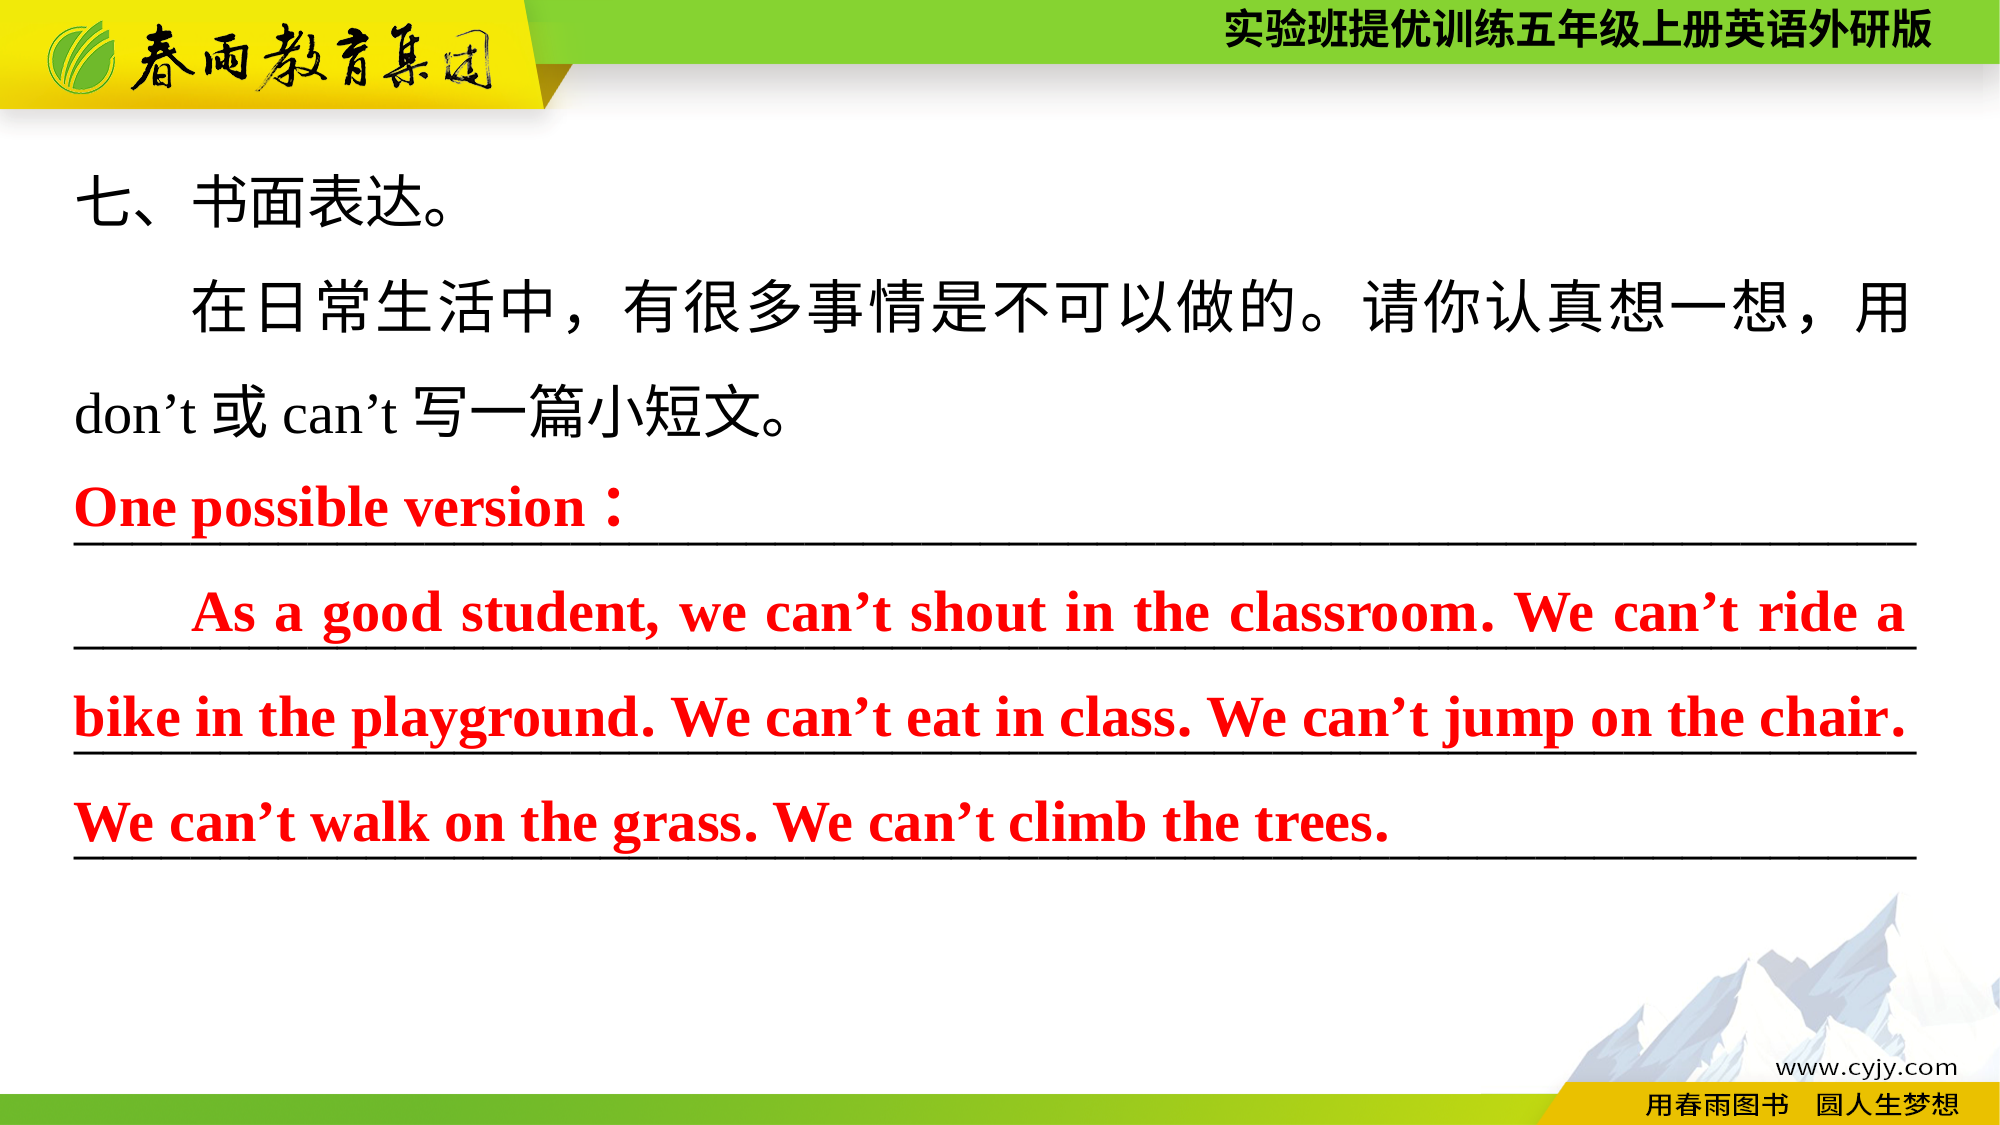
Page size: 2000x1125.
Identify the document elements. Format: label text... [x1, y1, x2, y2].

picture [0, 0, 2000, 1125]
text_box One possible version： As a good student, we can’t shout in the classroom. We can’t ride a bike in the playground. We can’t eat in class. We can’t jump on the chair. We can’t walk on the grass. We can’t climb the trees. [59, 425, 1922, 860]
list 七、书面表达。 在日常生活中，有很多事情是不可以做的。请你认真想一想，用don’t或can’t写一篇小短文。 _______________________________________________________________ _______________________________________________________________ _______________________________________________________________ _______________________________________________________________ [59, 122, 1944, 880]
